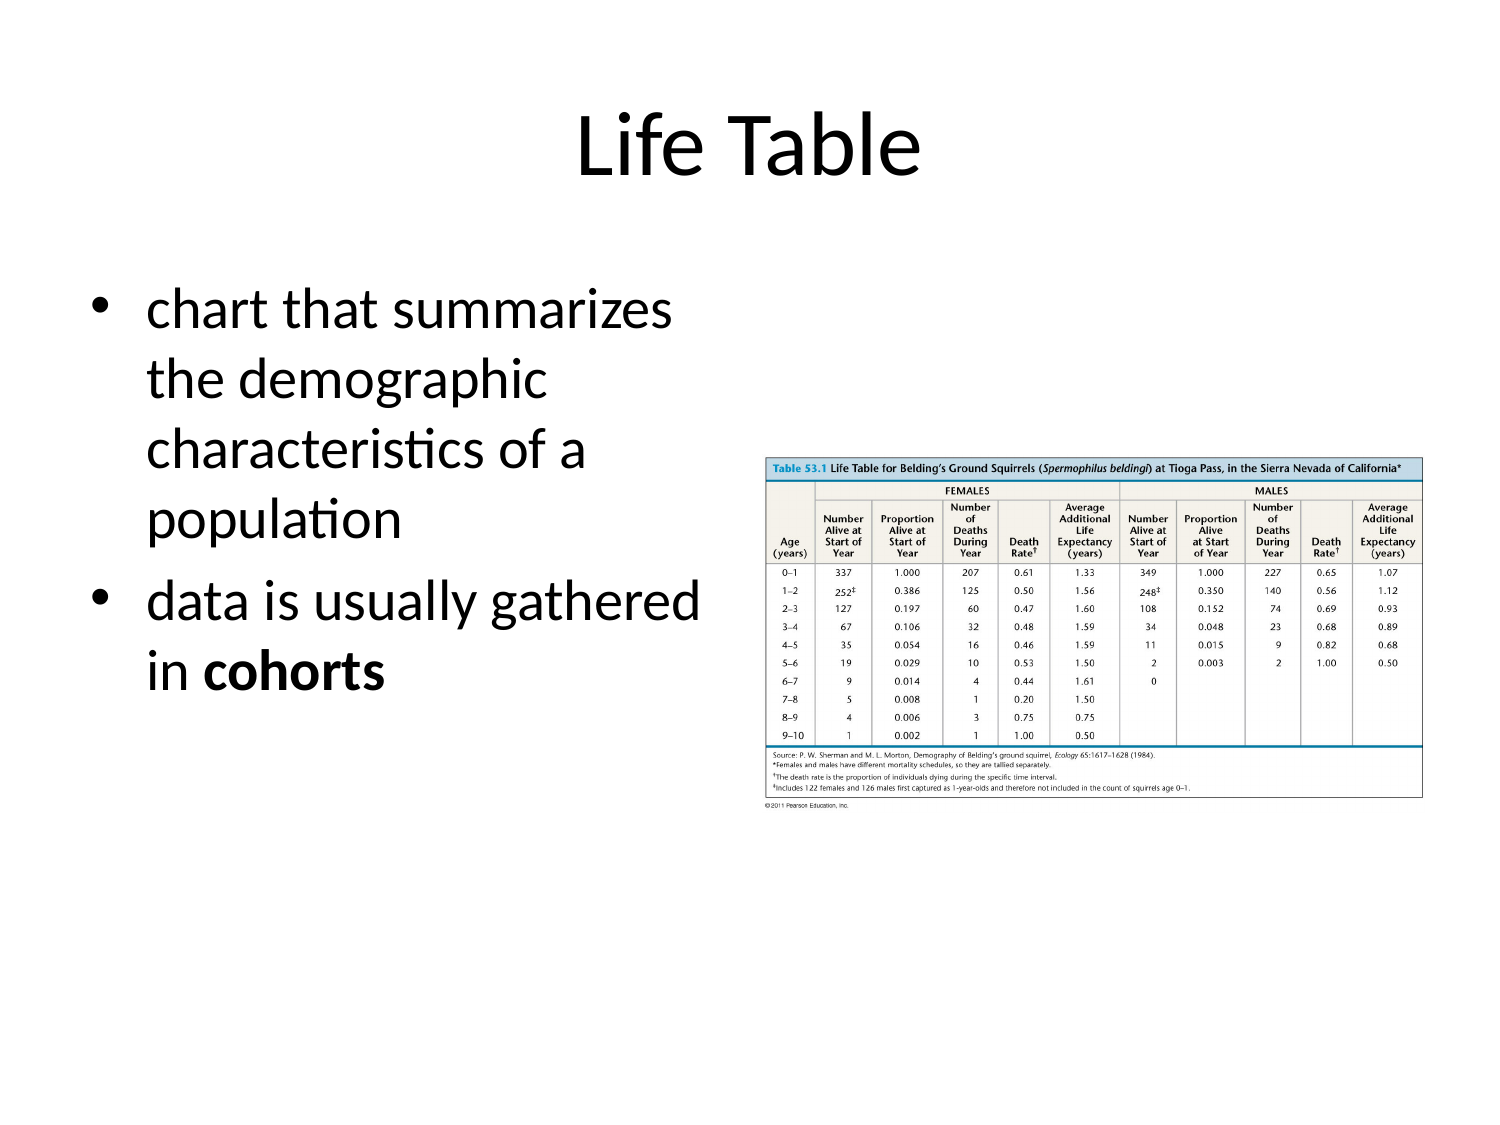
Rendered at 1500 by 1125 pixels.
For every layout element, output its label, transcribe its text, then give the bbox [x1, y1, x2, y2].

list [762, 262, 1426, 1006]
list chart that summarizes the demographic characteristics of a population data is usually gathered in cohorts [75, 262, 738, 1005]
title Life Table [75, 45, 1425, 233]
